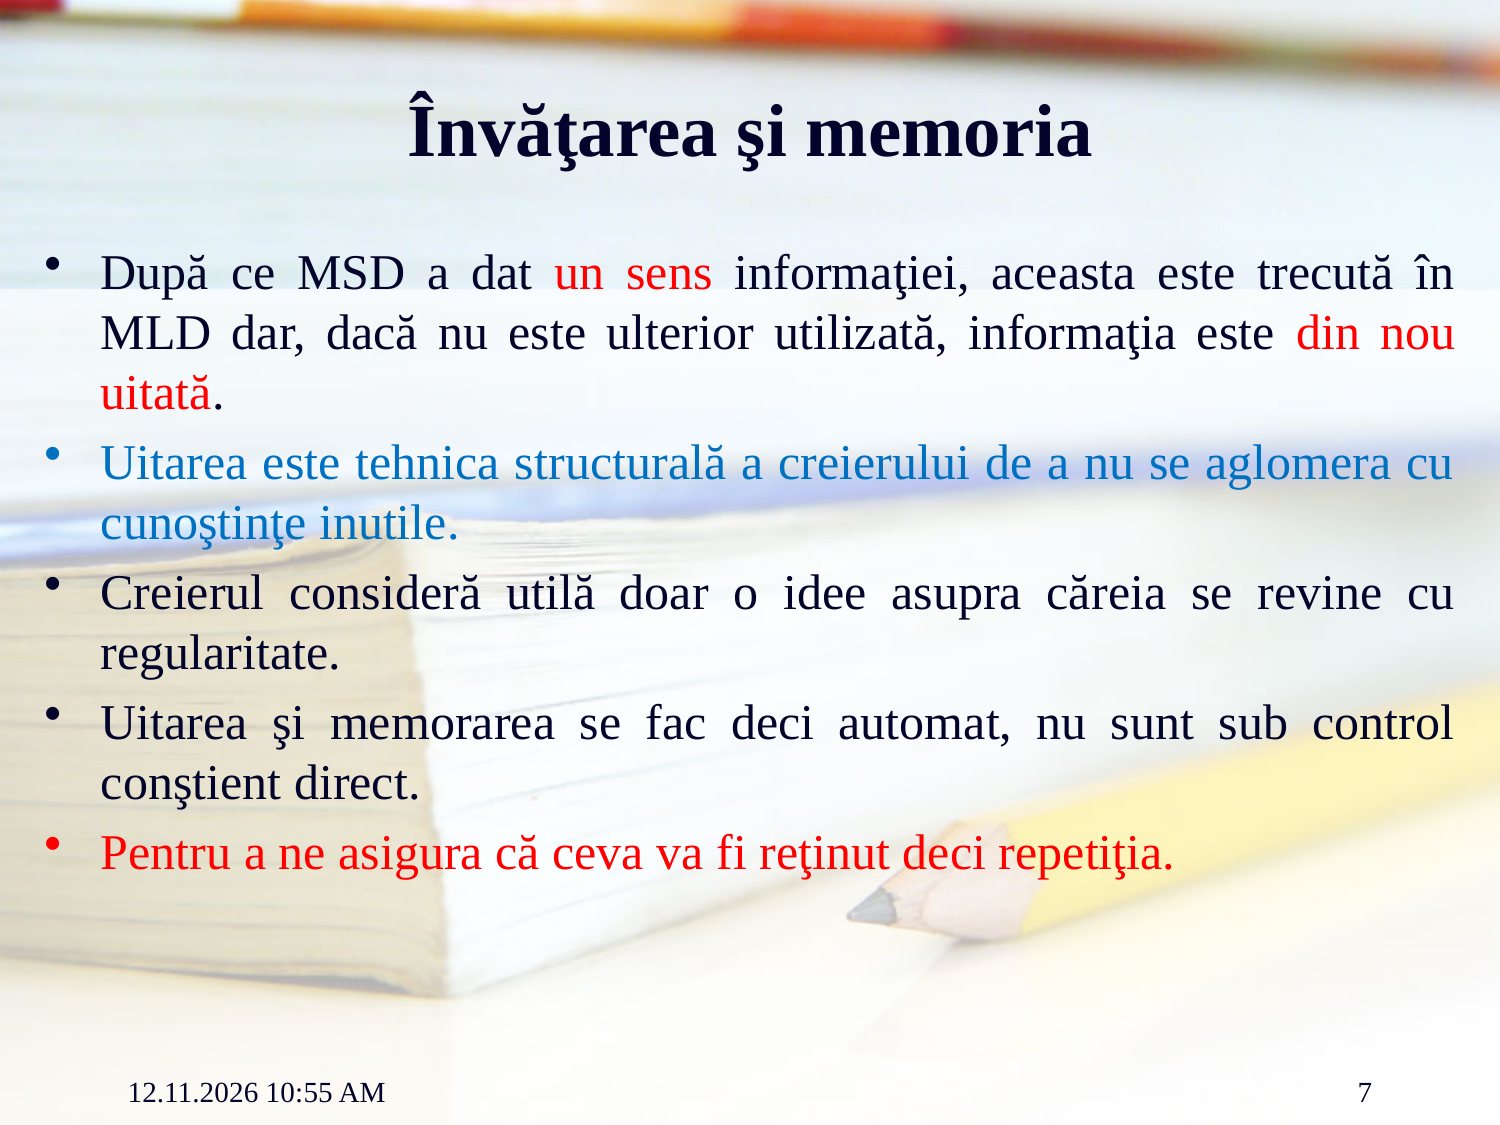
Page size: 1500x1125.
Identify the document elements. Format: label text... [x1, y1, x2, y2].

picture [0, 0, 1500, 1125]
list După ce MSD a dat un sens informaţiei, aceasta este trecută în MLD dar, dacă nu este ulterior utilizată, informaţia este din nou uitată. Uitarea este tehnica structurală a creierului de a nu se aglomera cu cunoştinţe inutile. Creierul consideră utilă doar o idee asupra căreia se revine cu regularitate. Uitarea şi memorarea se fac deci automat, nu sunt sub control conştient direct. Pentru a ne asigura că ceva va fi reţinut deci repetiţia. [29, 231, 1471, 1044]
slide_number 7 [1074, 1065, 1388, 1114]
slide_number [112, 1065, 426, 1114]
title Învăţarea şi memoria [29, 32, 1471, 221]
